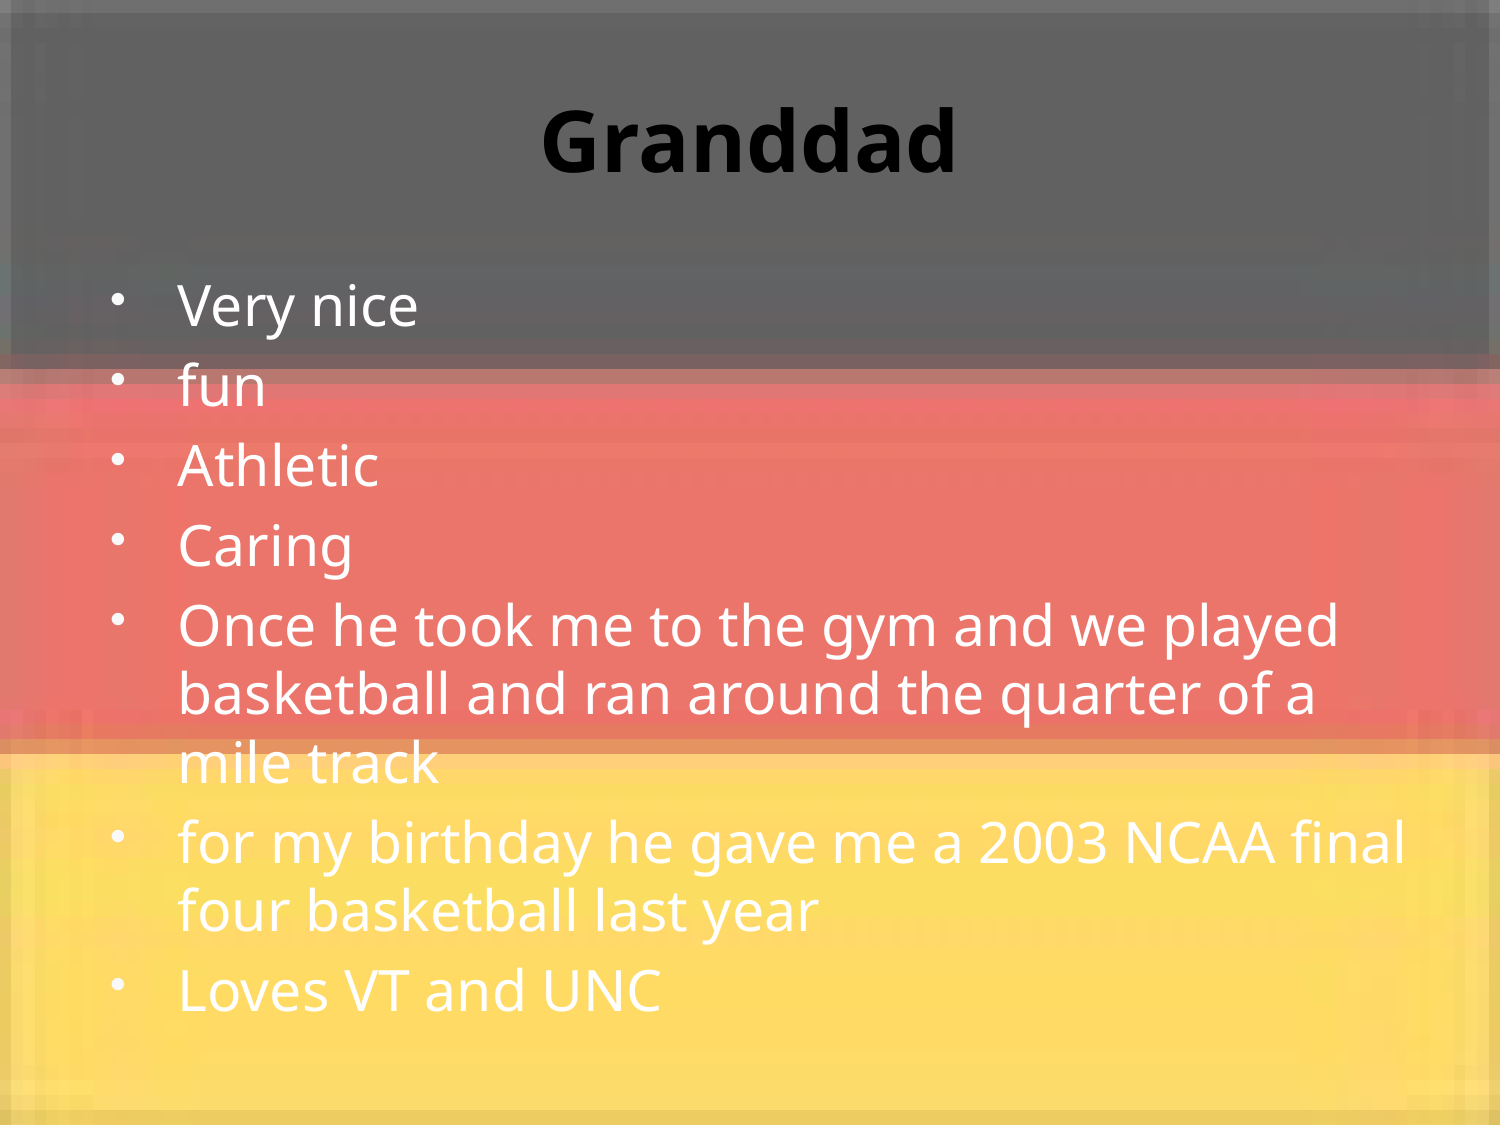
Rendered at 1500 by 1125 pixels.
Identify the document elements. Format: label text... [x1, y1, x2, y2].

title Granddad [75, 45, 1425, 233]
list Very nice fun Athletic Caring Once he took me to the gym and we played basketball and ran around the quarter of a mile track for my birthday he gave me a 2003 NCAA final four basketball last year Loves VT and UNC [75, 262, 1425, 1035]
